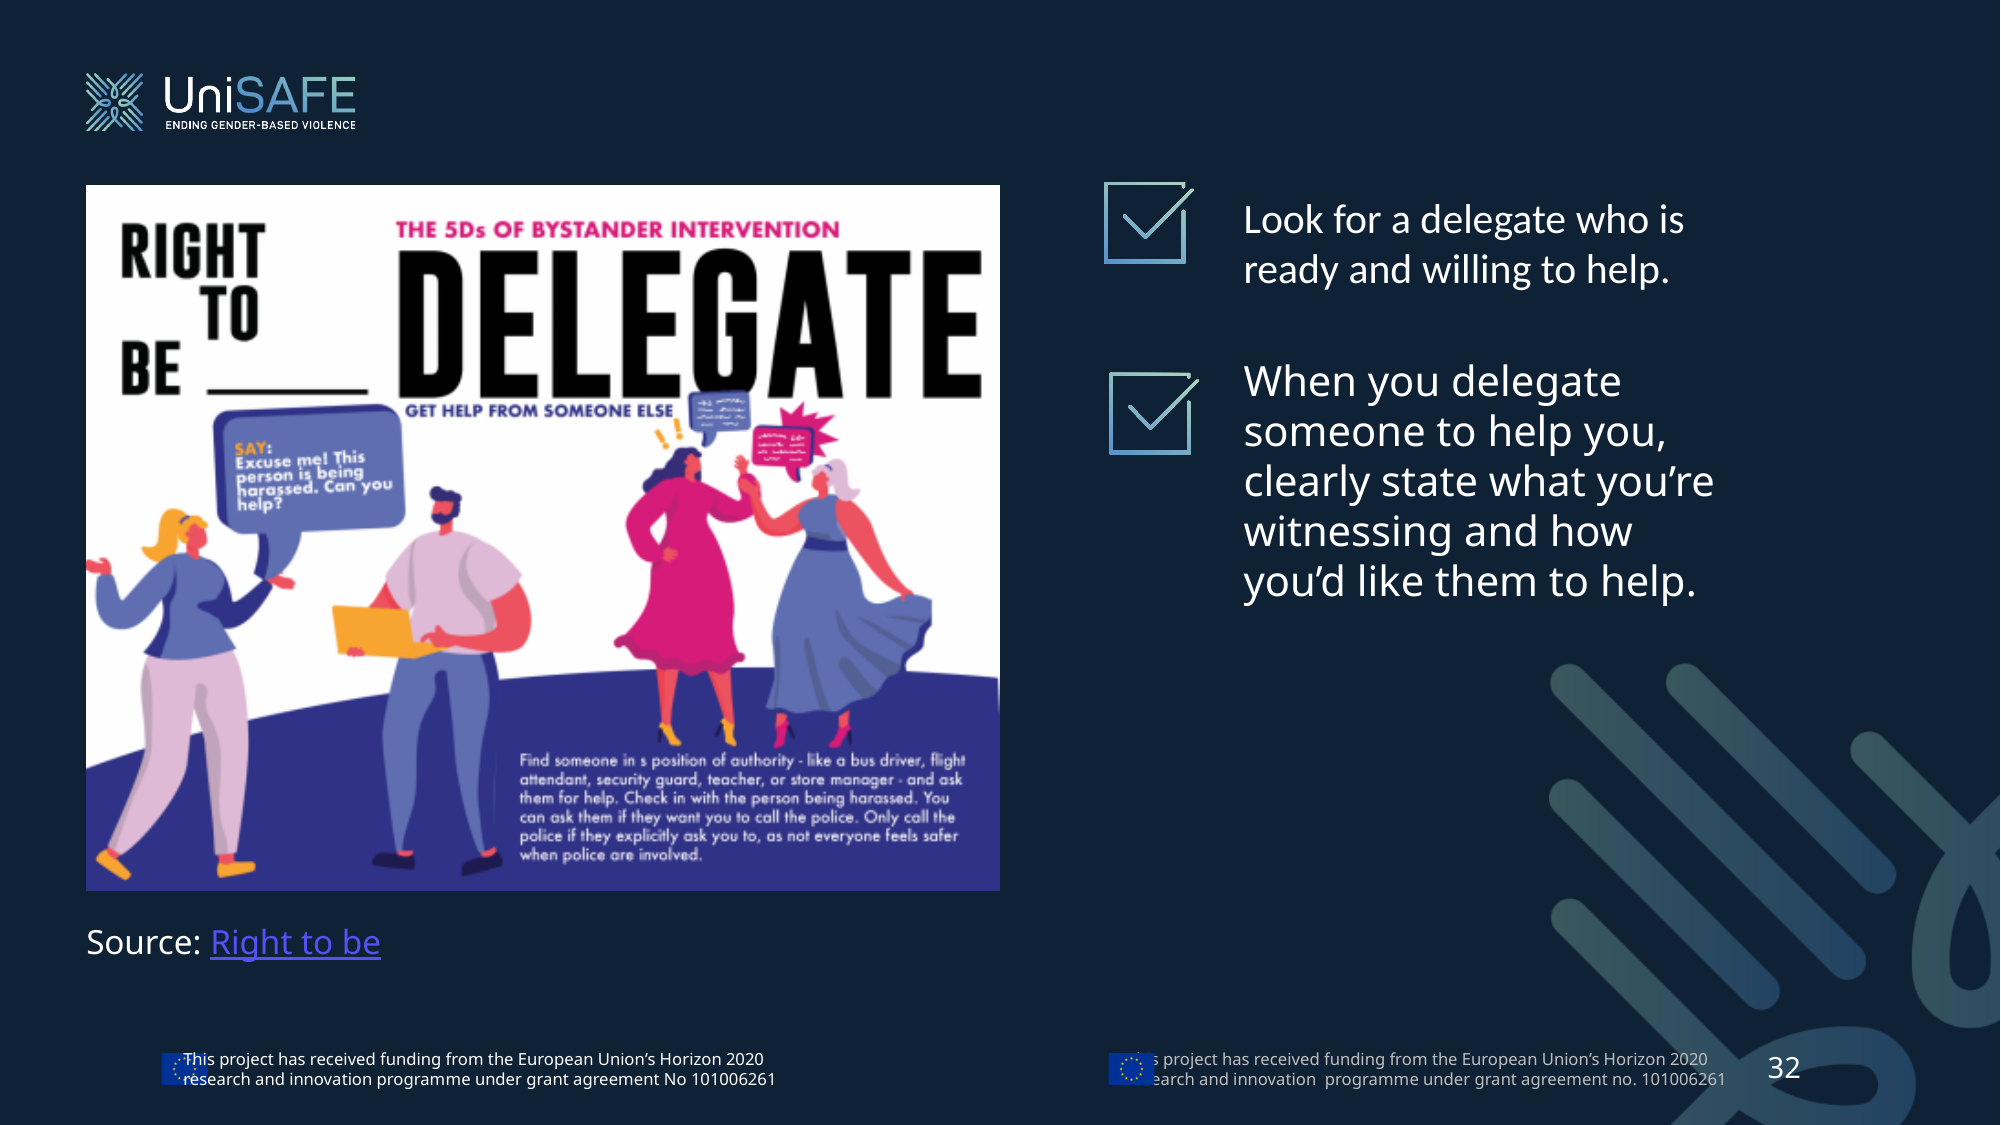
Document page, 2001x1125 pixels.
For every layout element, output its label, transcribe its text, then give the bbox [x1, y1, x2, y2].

text_box When you delegate someone to help you, clearly state what you’re witnessing and how you’d like them to help. [1243, 347, 1725, 613]
picture [86, 185, 1000, 891]
text_box Source: Right to be [86, 890, 1741, 1019]
text_box This project has received funding from the European Union’s Horizon 2020 research and innovation programme under grant agreement no. 101006261 [1112, 1041, 1743, 1097]
picture [86, 73, 356, 131]
picture [1108, 1053, 1155, 1085]
text_box Look for a delegate who is ready and willing to help. [1243, 184, 1779, 300]
text_box [1109, 372, 1191, 455]
text_box [1104, 182, 1186, 264]
text_box [1123, 188, 1194, 239]
text_box [1128, 379, 1199, 430]
